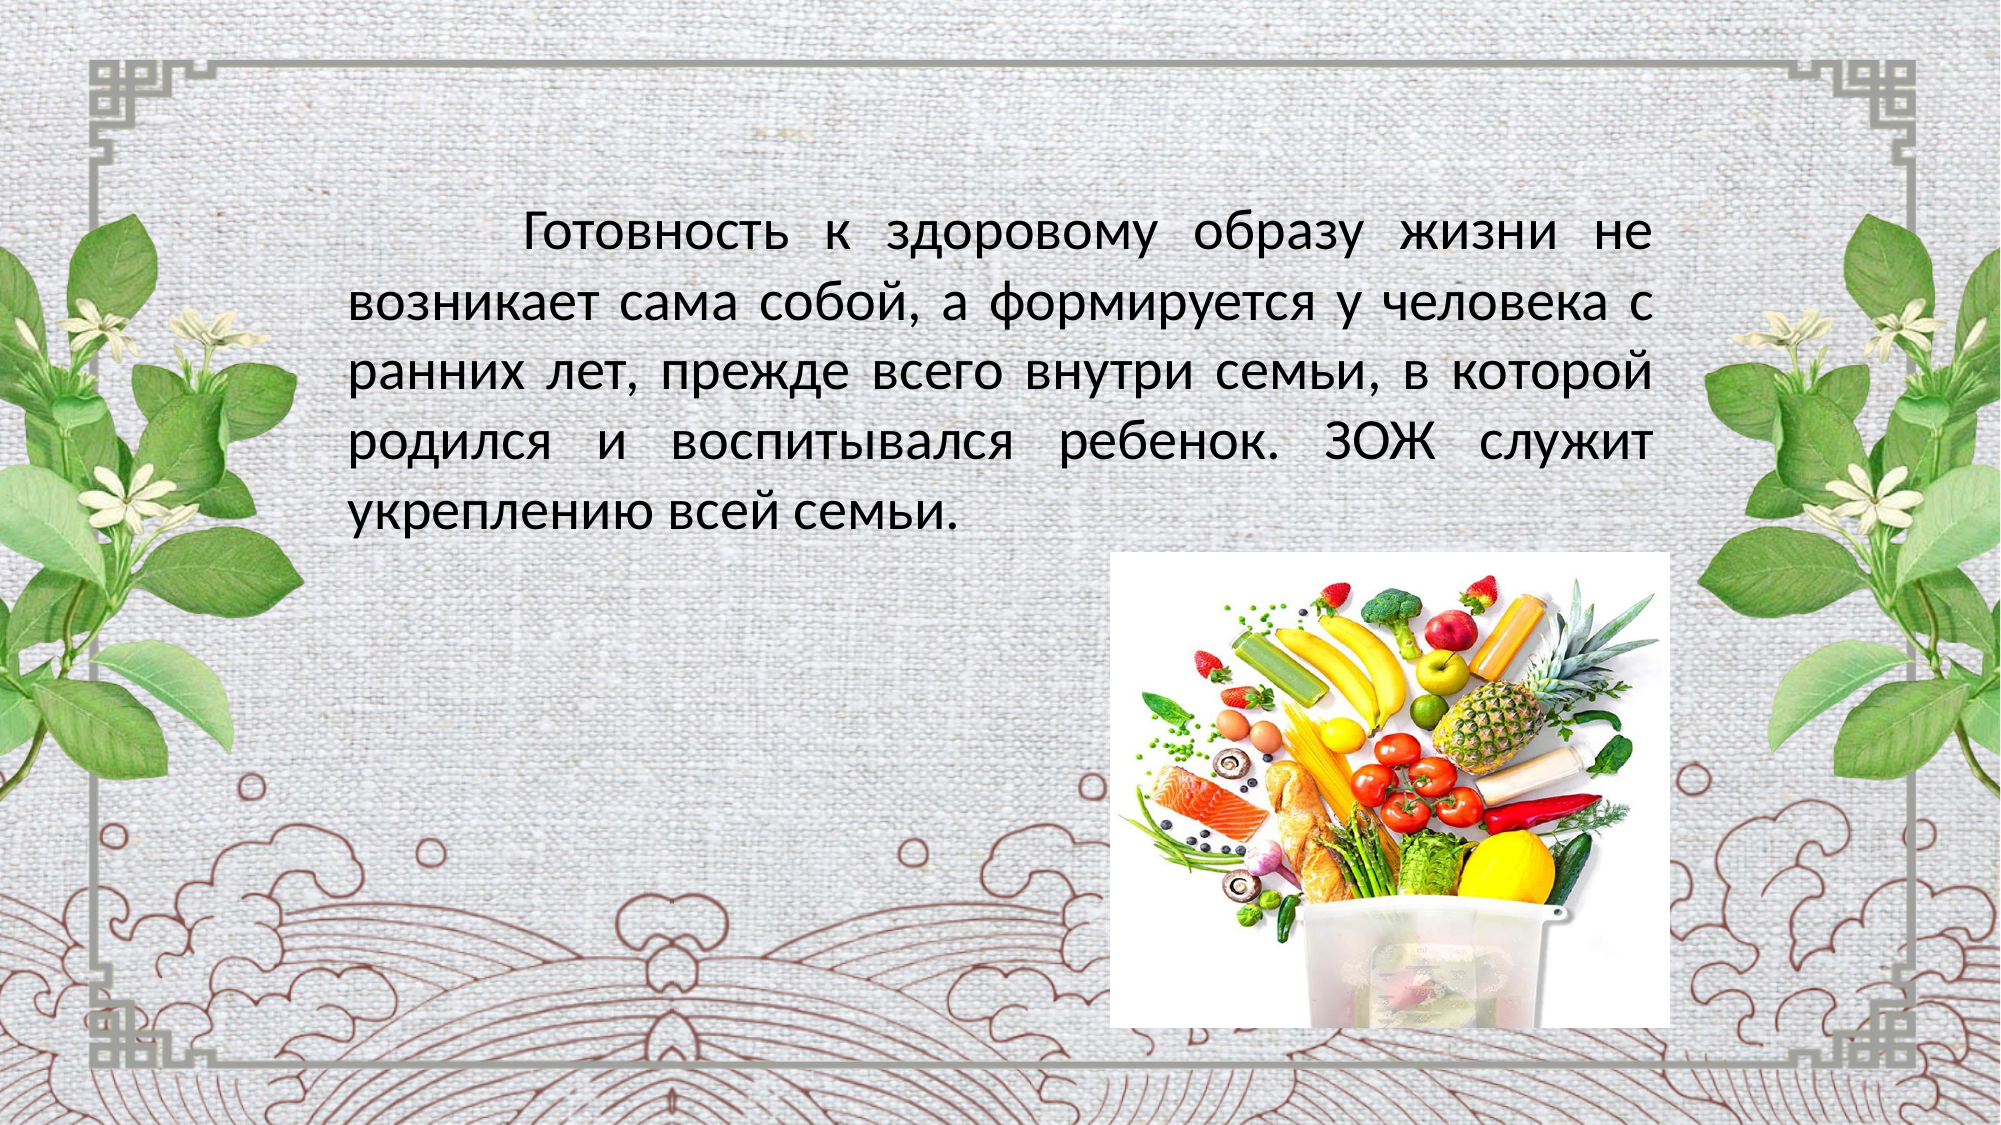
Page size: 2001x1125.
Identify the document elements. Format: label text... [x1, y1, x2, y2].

picture [0, 0, 2001, 1125]
text_box Готовность к здоровому образу жизни не возникает сама собой, а формируется у человека с ранних лет, прежде всего внутри семьи, в которой родился и воспитывался ребенок. ЗОЖ служит укреплению всей семьи. [333, 184, 1670, 549]
